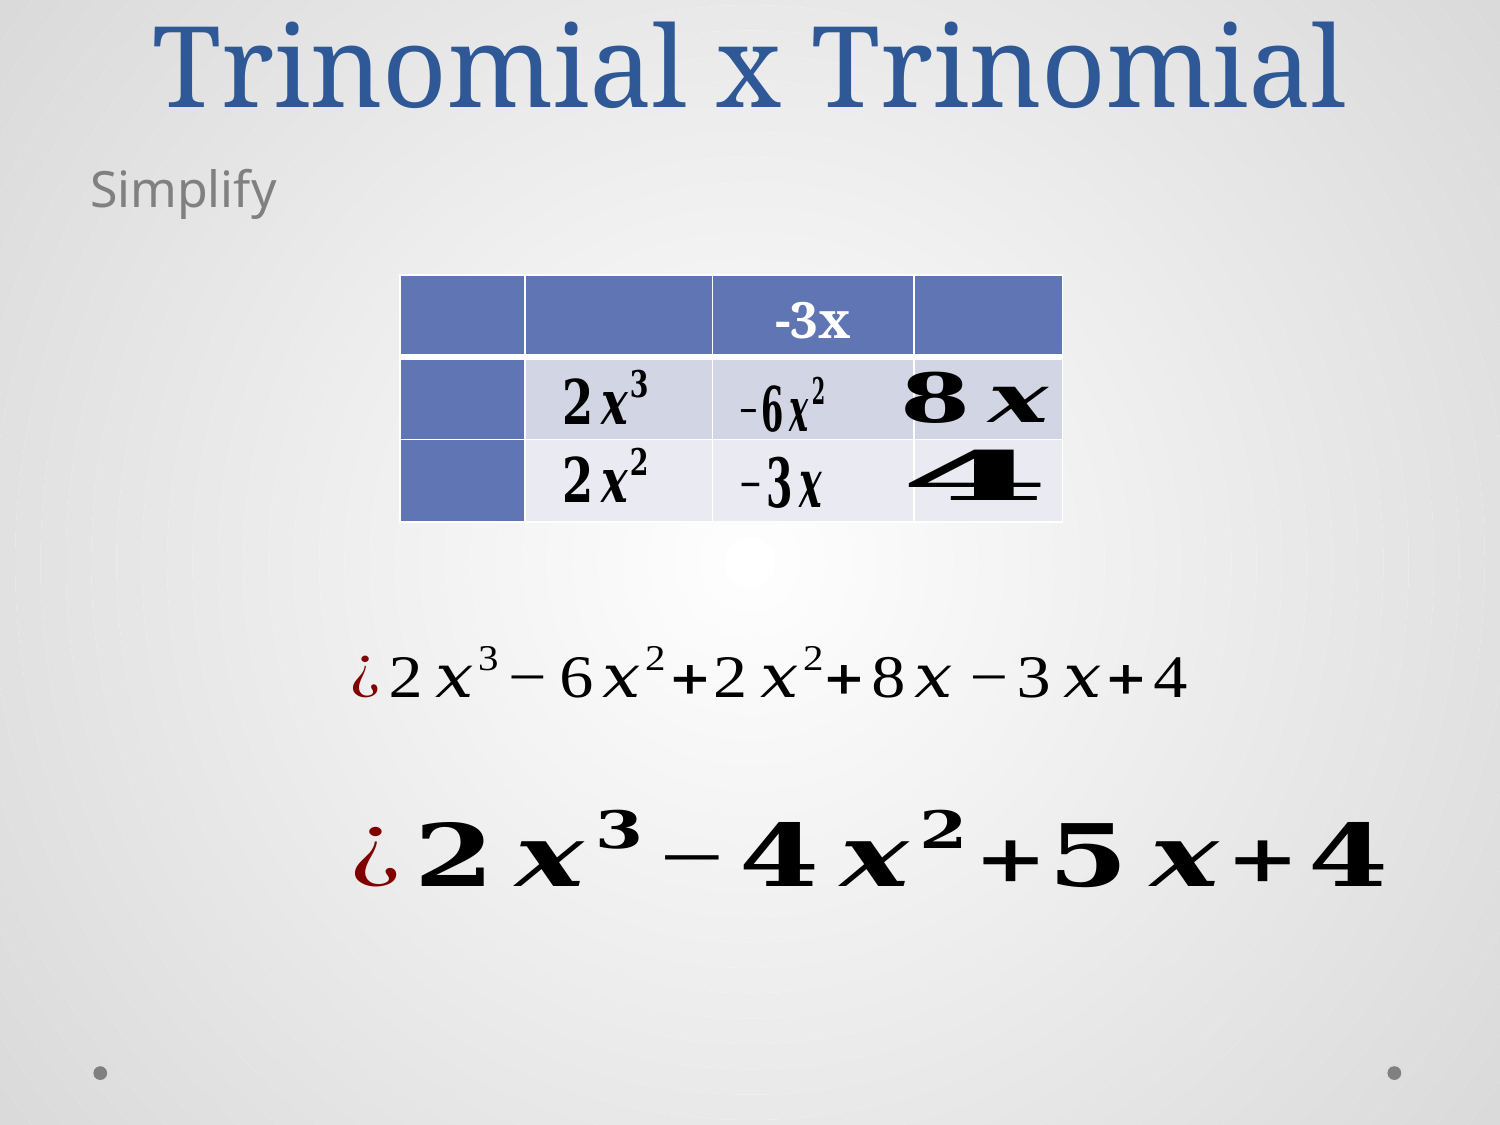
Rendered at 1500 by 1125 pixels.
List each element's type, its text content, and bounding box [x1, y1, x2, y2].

title Trinomial x Trinomial [75, 0, 1425, 138]
